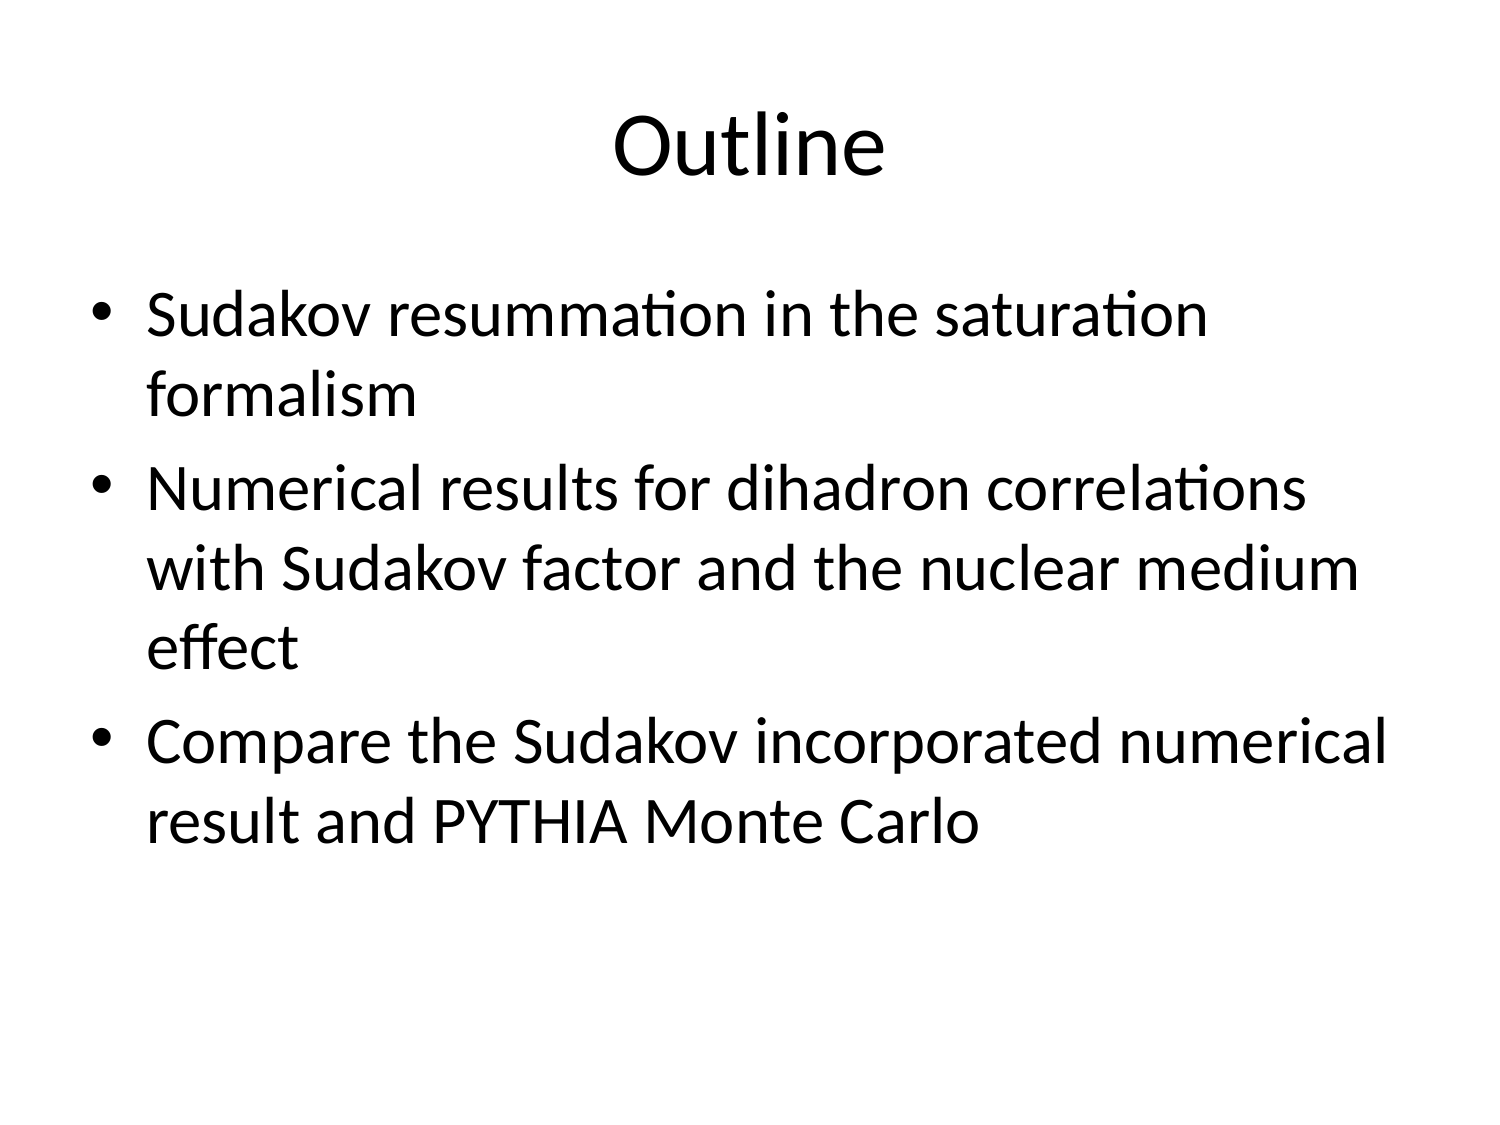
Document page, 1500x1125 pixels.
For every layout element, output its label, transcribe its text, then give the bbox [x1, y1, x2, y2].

title Outline [75, 45, 1425, 233]
list Sudakov resummation in the saturation formalism Numerical results for dihadron correlations with Sudakov factor and the nuclear medium effect Compare the Sudakov incorporated numerical result and PYTHIA Monte Carlo [75, 262, 1425, 1005]
